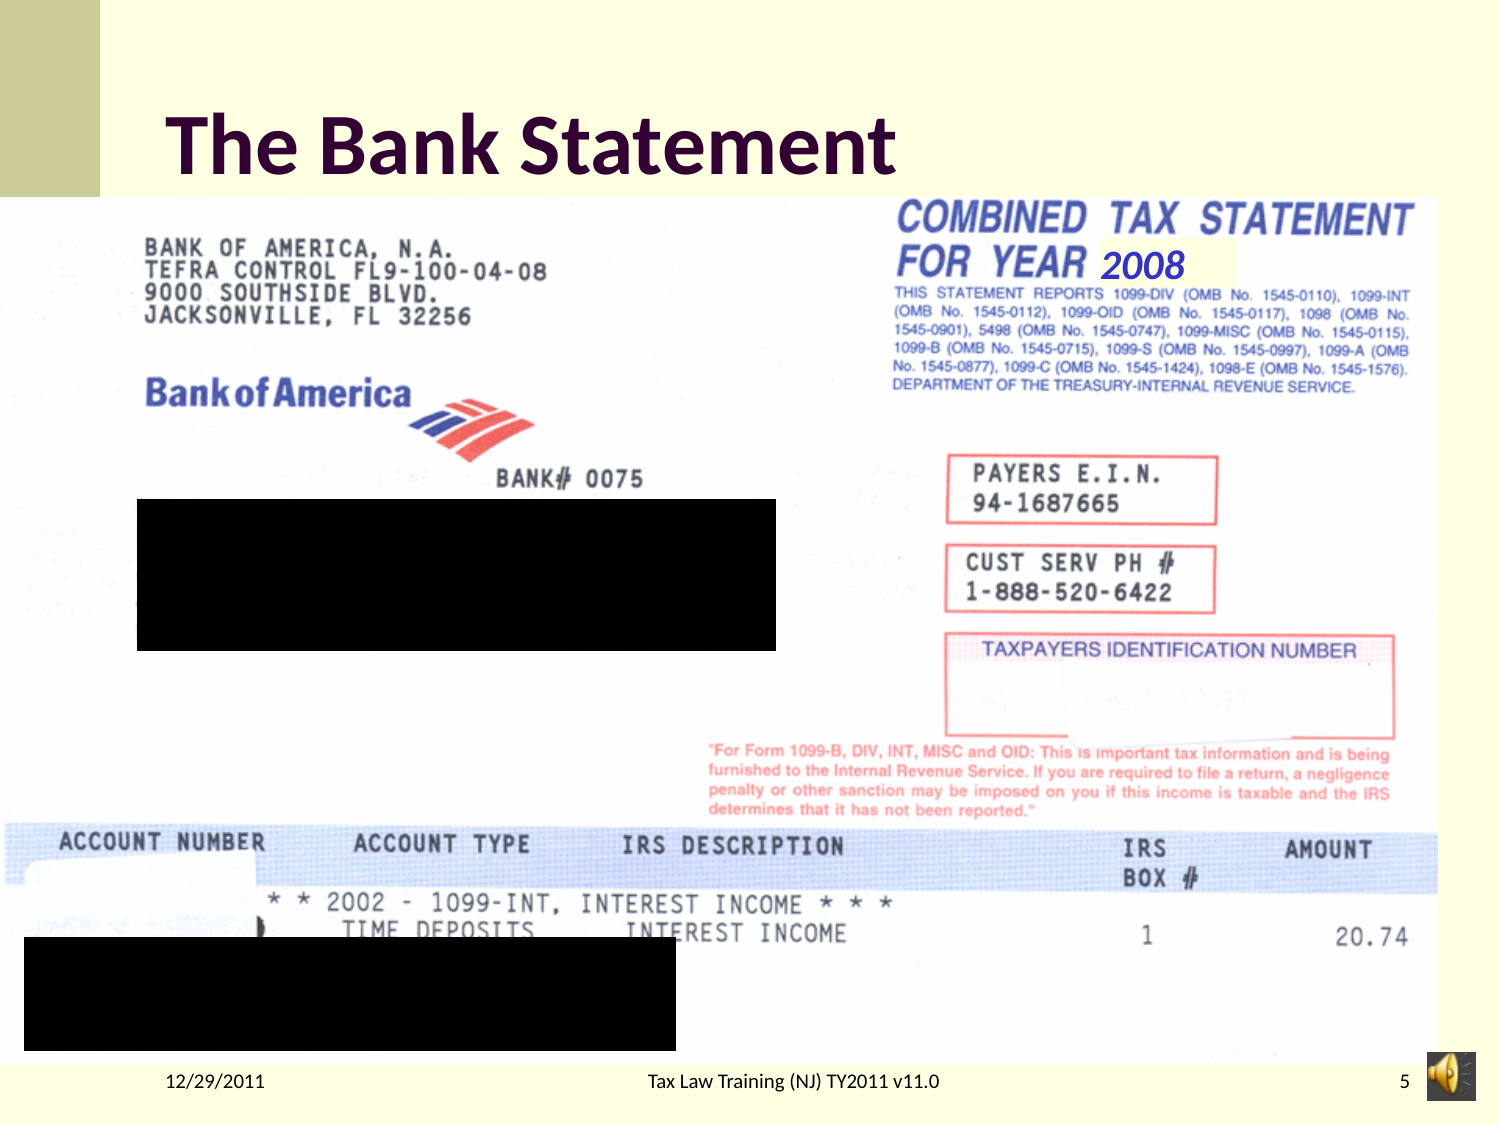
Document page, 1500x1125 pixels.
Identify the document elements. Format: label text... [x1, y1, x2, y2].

slide_number 5 [1112, 1072, 1421, 1101]
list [0, 197, 1438, 1064]
title The Bank Statement [150, 45, 1425, 195]
footer Tax Law Training (NJ) TY2011 v11.0 [549, 1072, 1038, 1101]
picture [1426, 1051, 1477, 1102]
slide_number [149, 1072, 476, 1101]
